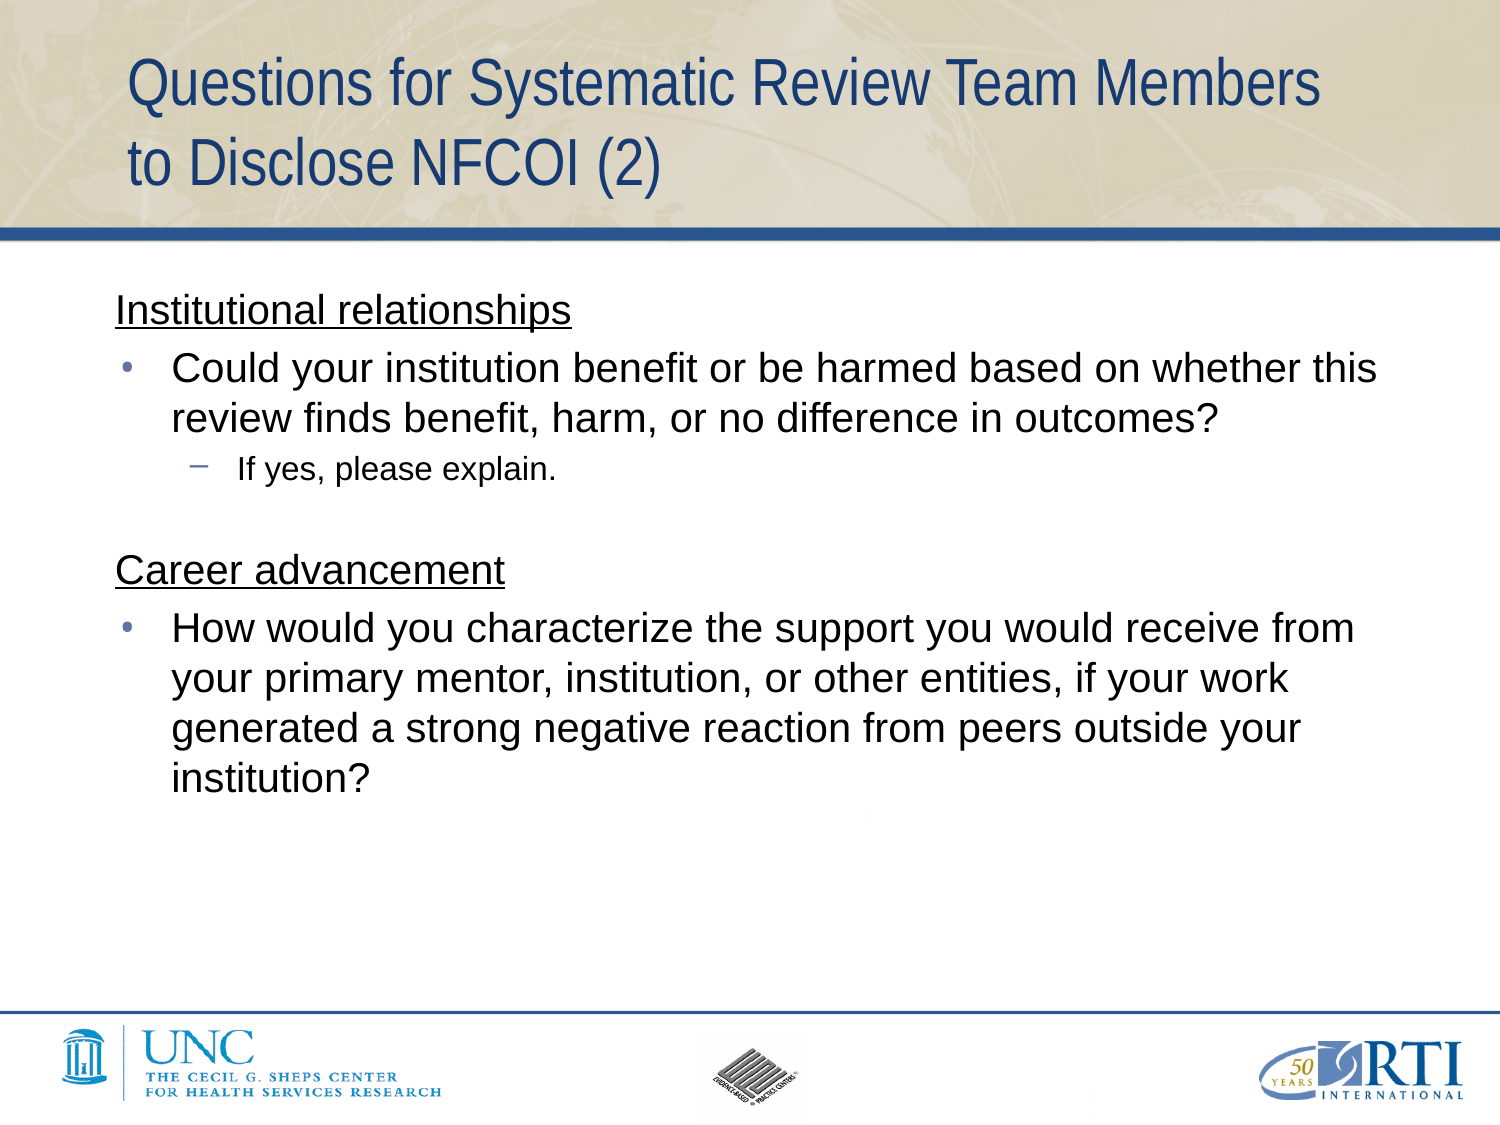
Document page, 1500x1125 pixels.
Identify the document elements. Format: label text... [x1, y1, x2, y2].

picture [0, 1015, 1500, 1125]
title Questions for Systematic Review Team Members to Disclose NFCOI (2) [112, 24, 1388, 213]
picture [0, 0, 1500, 1010]
list Institutional relationships Could your institution benefit or be harmed based on whether this review finds benefit, harm, or no difference in outcomes? If yes, please explain. Career advancement How would you characterize the support you would receive from your primary mentor, institution, or other entities, if your work generated a strong negative reaction from peers outside your institution? [99, 274, 1426, 976]
